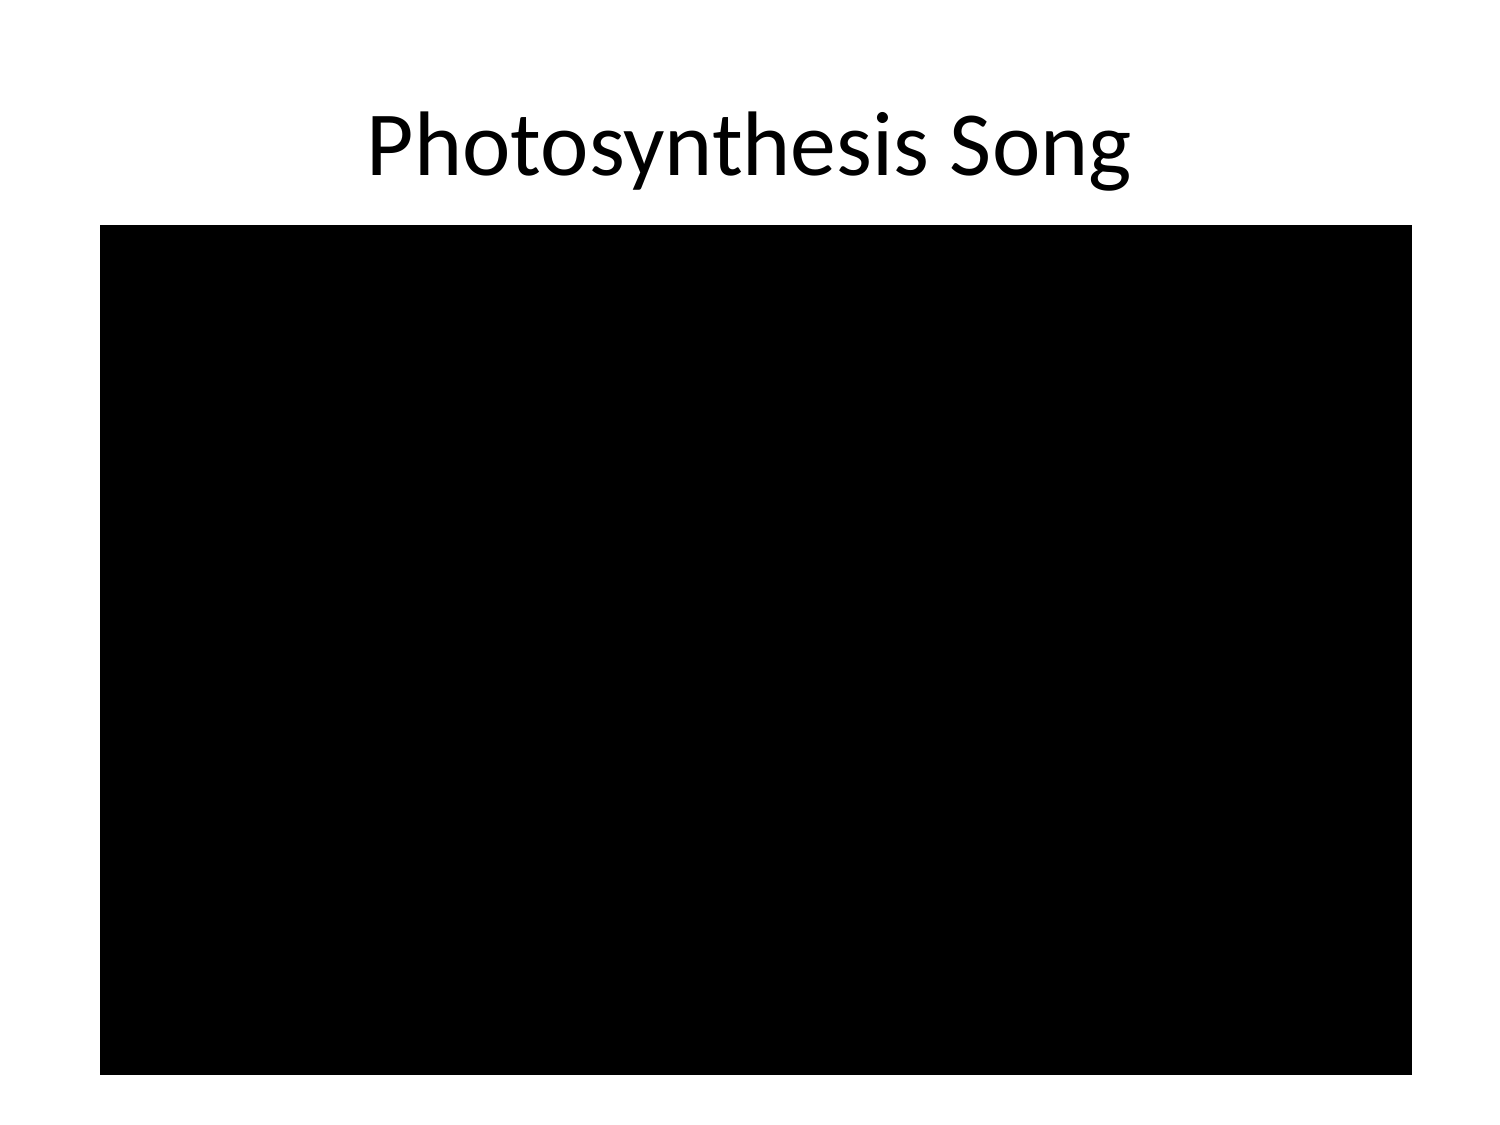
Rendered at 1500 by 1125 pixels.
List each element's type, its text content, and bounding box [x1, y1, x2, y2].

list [99, 224, 1413, 1076]
title Photosynthesis Song [75, 45, 1425, 233]
